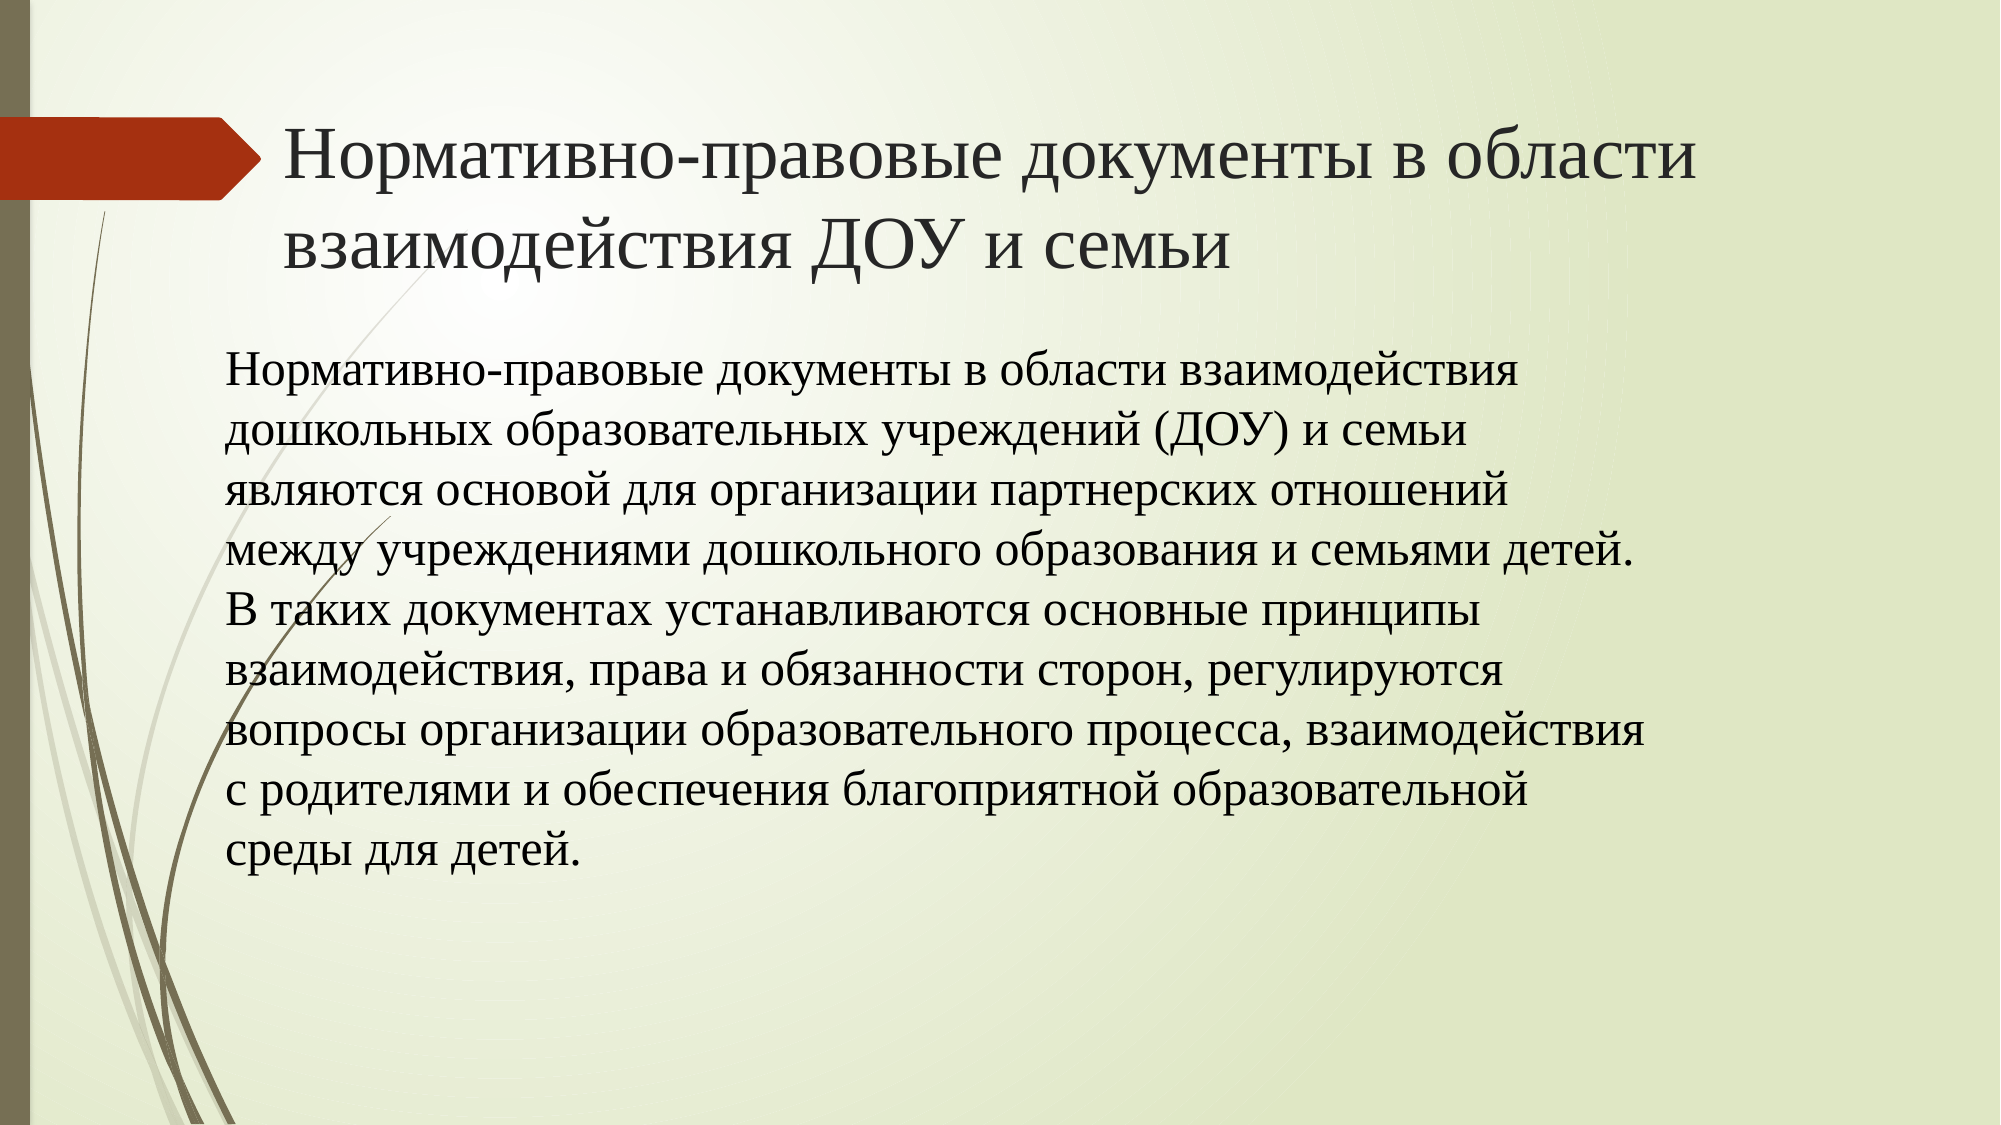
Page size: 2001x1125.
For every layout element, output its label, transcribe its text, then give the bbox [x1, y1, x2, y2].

title Нормативно-правовые документы в области взаимодействия ДОУ и семьи [269, 95, 1770, 293]
list Нормативно-правовые документы в области взаимодействия дошкольных образовательных учреждений (ДОУ) и семьи являются основой для организации партнерских отношений между учреждениями дошкольного образования и семьями детей. В таких документах устанавливаются основные принципы взаимодействия, права и обязанности сторон, регулируются вопросы организации образовательного процесса, взаимодействия с родителями и обеспечения благоприятной образовательной среды для детей. [210, 327, 1673, 948]
